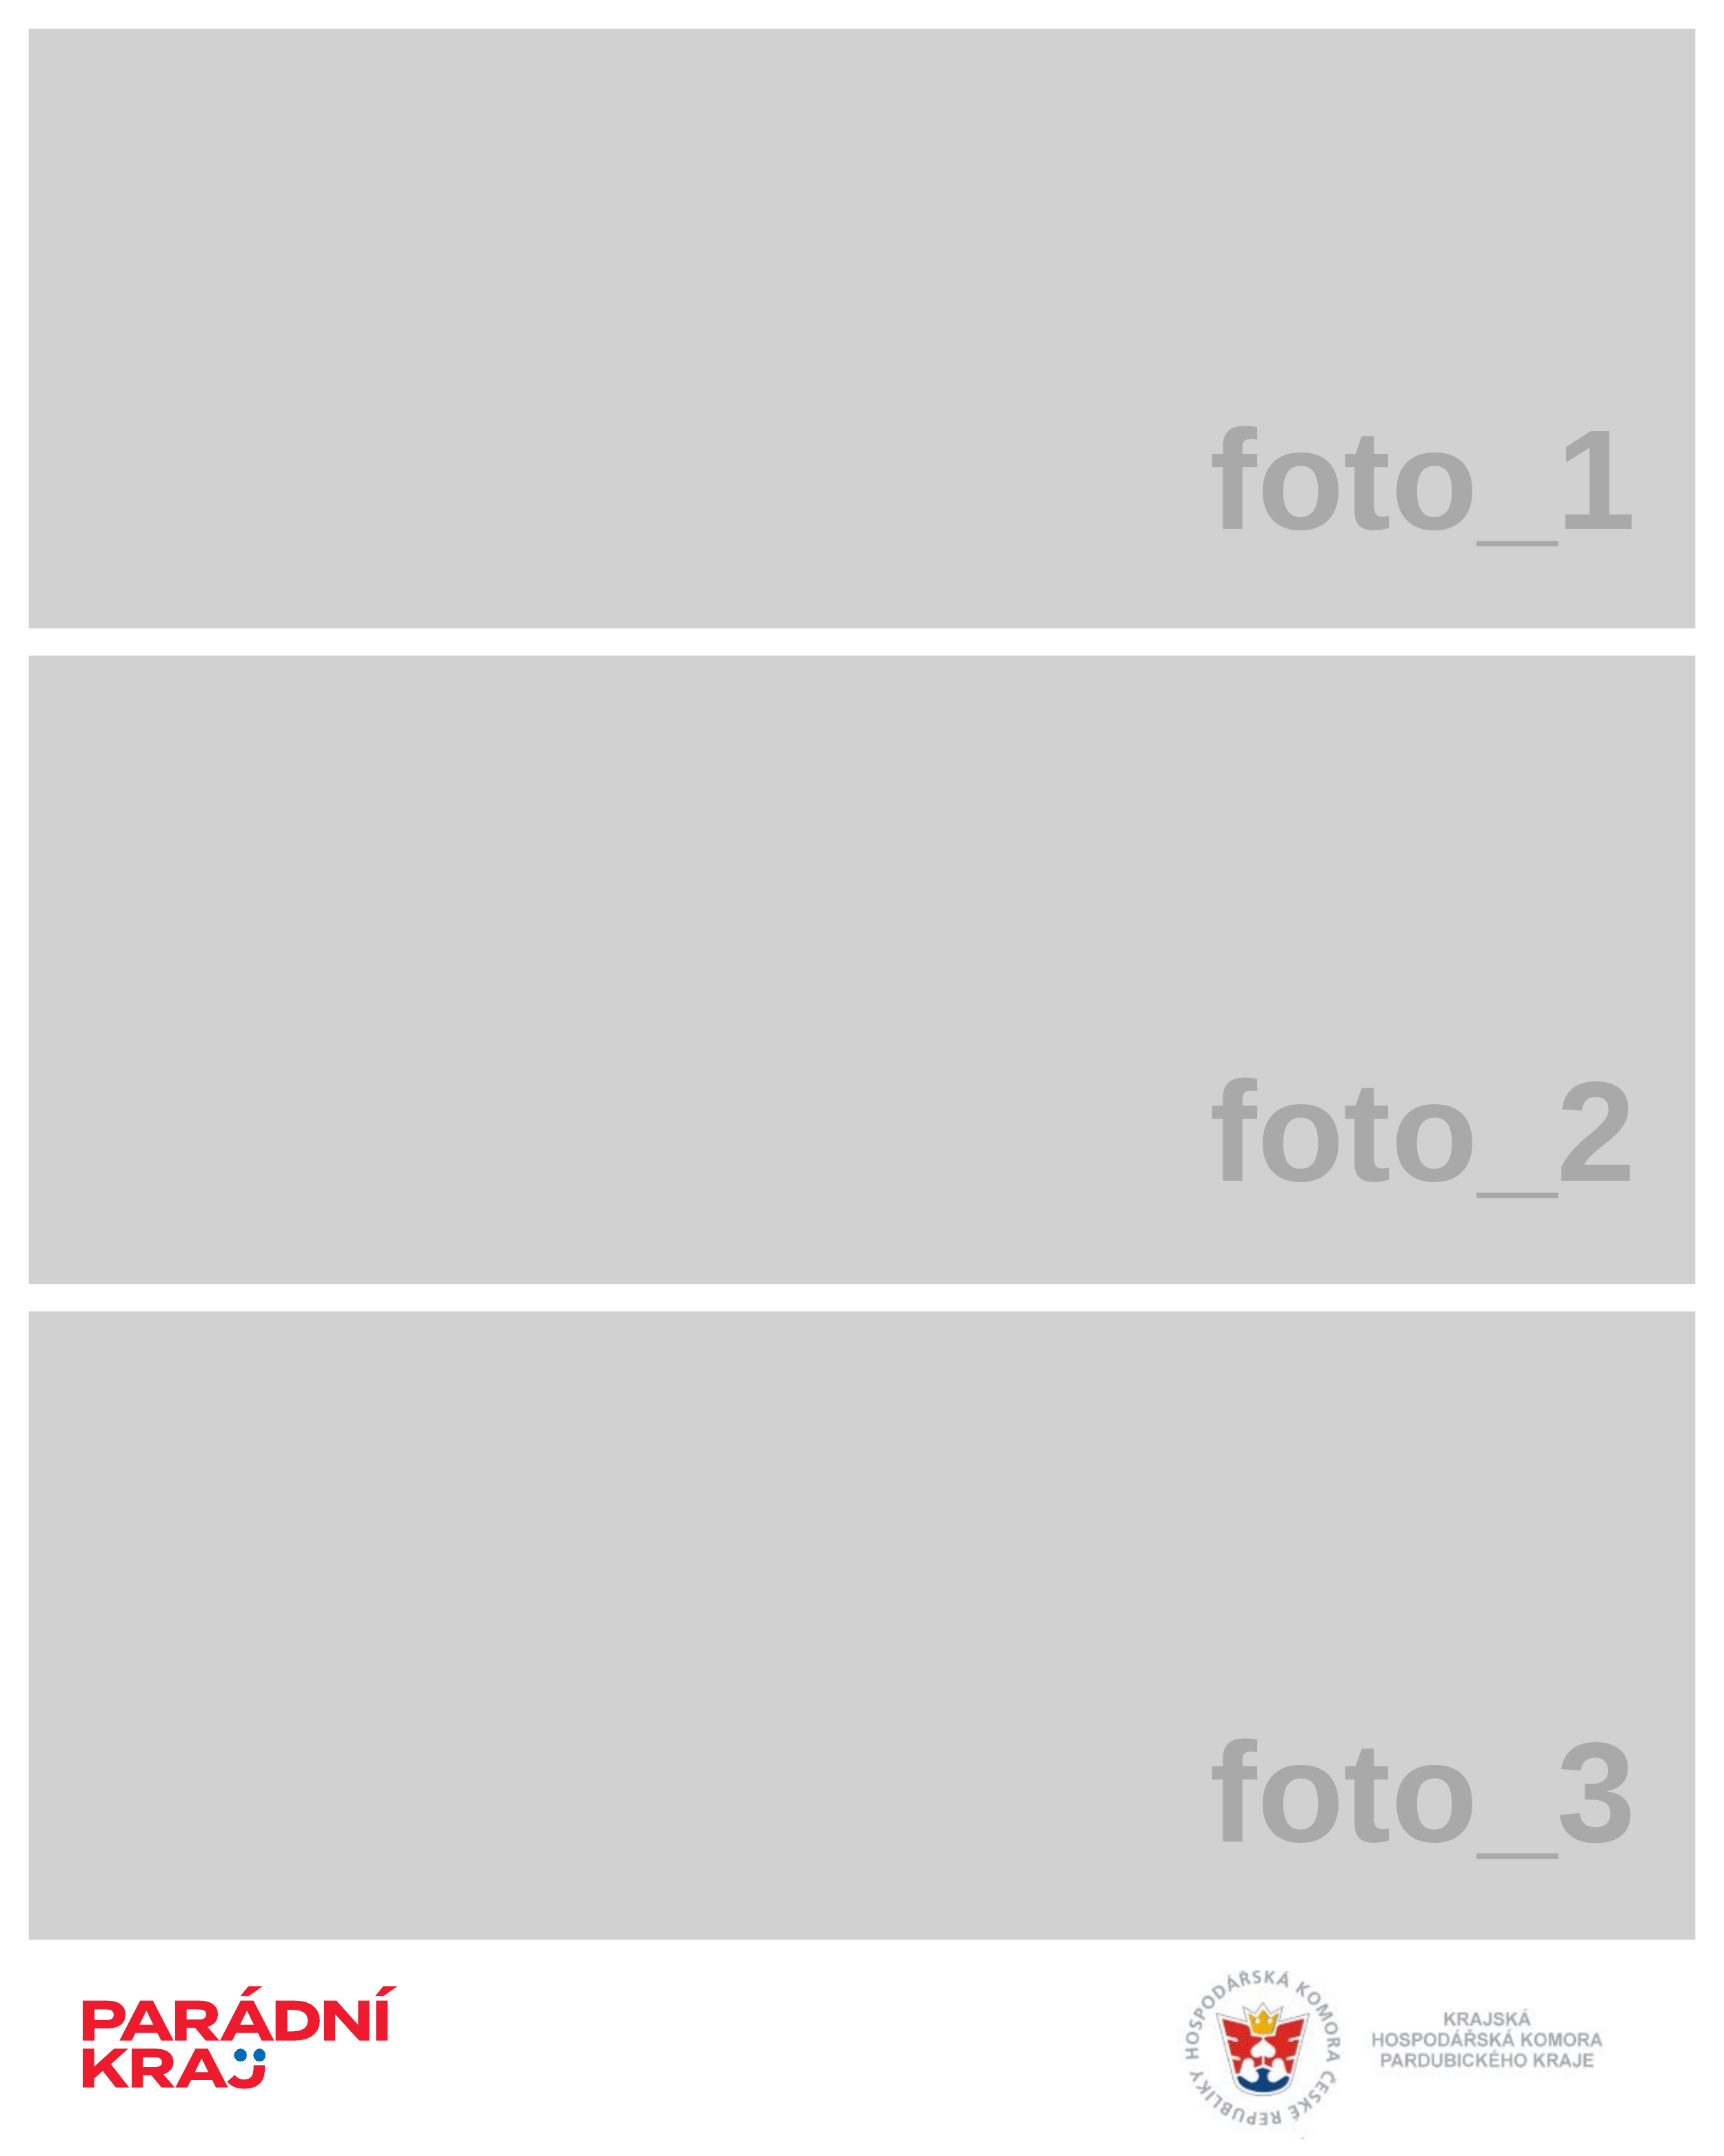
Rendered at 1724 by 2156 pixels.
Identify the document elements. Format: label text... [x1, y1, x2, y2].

text_box foto_3 [1208, 1697, 1639, 1870]
picture [253, 2048, 265, 2062]
text_box foto_2 [1208, 1037, 1639, 1210]
text_box foto_1 [1208, 385, 1639, 558]
picture [1364, 2008, 1605, 2078]
picture [1176, 1970, 1349, 2139]
picture [234, 2048, 247, 2062]
